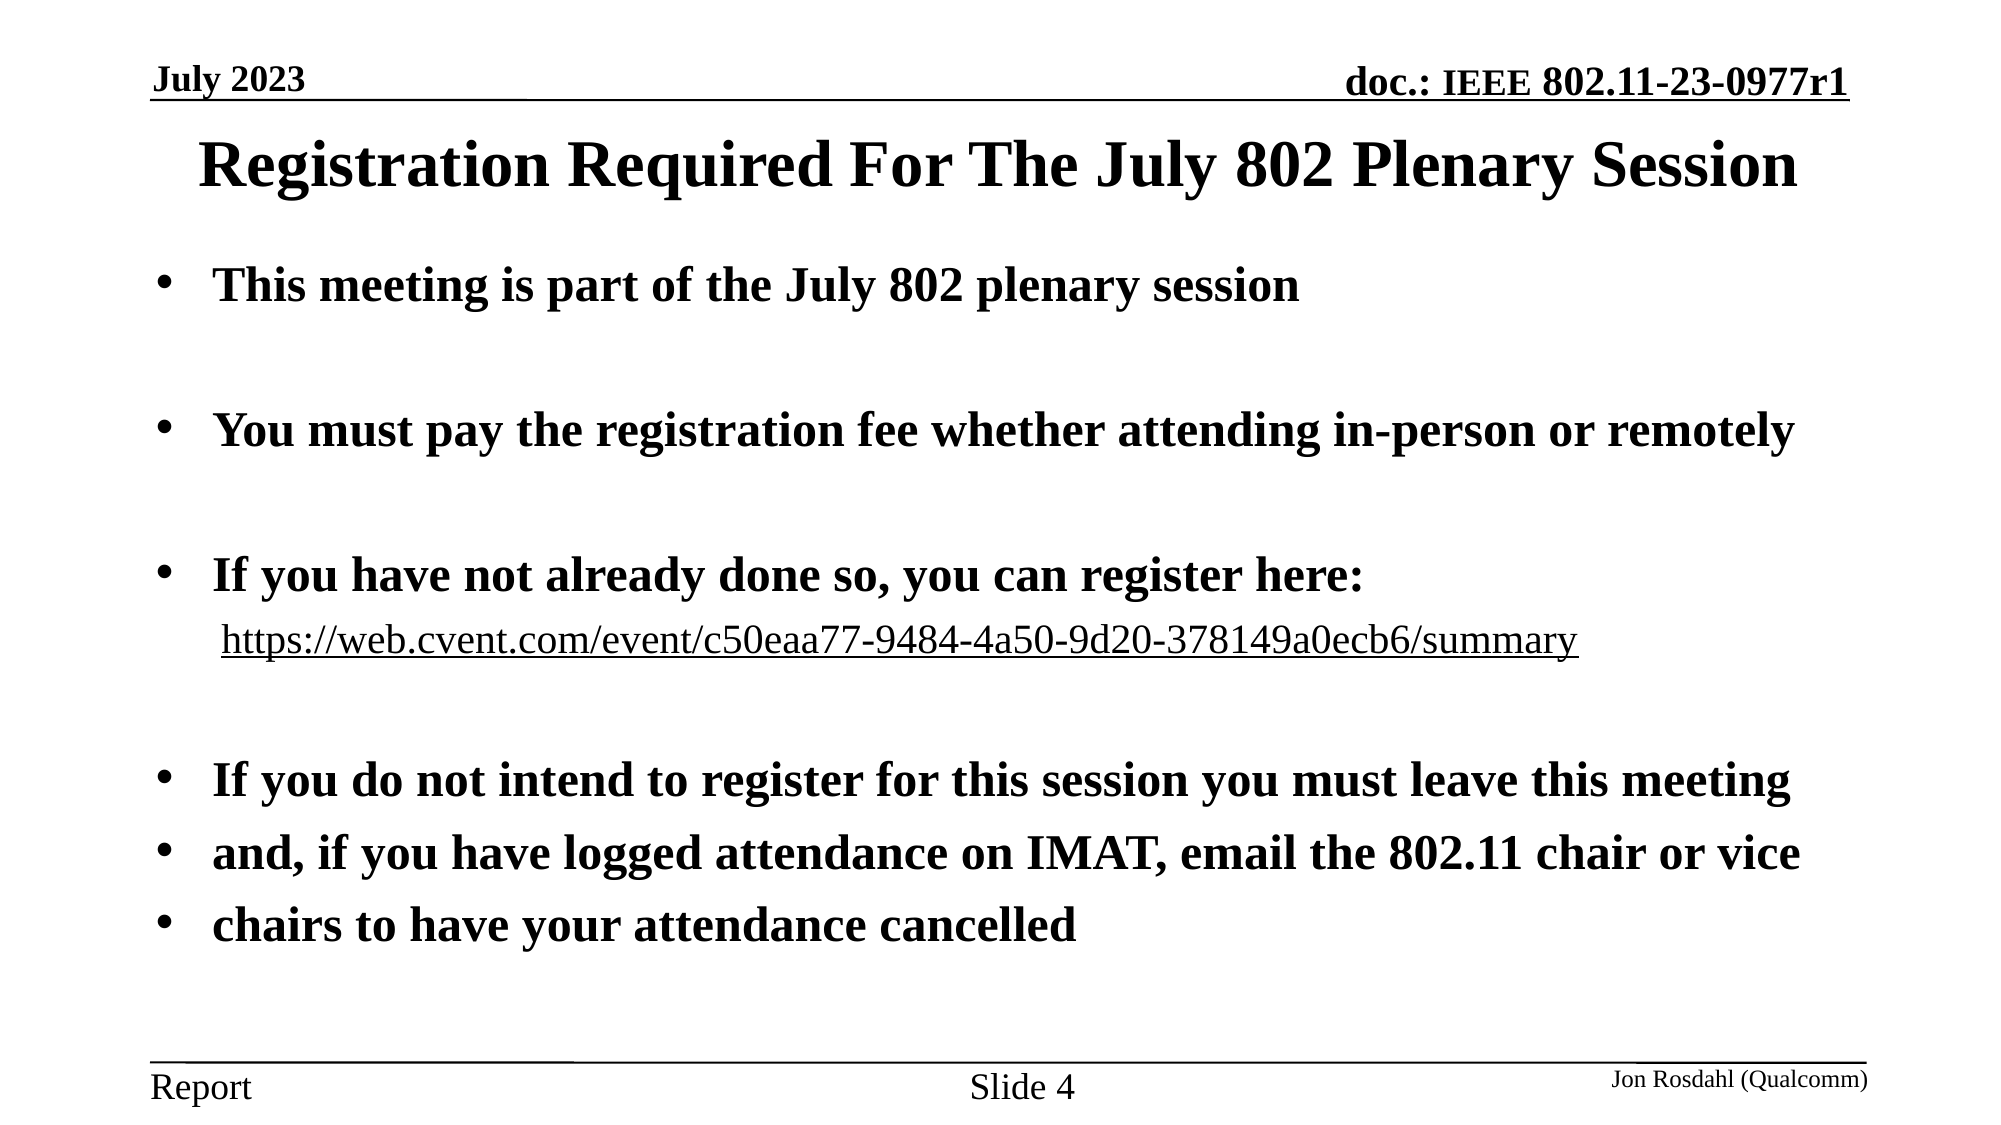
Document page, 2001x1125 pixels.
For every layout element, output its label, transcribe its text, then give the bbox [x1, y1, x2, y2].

footer Jon Rosdahl (Qualcomm) [1171, 1061, 1869, 1093]
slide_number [152, 54, 563, 100]
list This meeting is part of the July 802 plenary session You must pay the registration fee whether attending in-person or remotely If you have not already done so, you can register here: https://web.cvent.com/event/c50eaa77-9484-4a50-9d20-378149a0ecb6/summary If you do not intend to register for this session you must leave this meeting and, if you have logged attendance on IMAT, email the 802.11 chair or vice chairs to have your attendance cancelled [140, 243, 1860, 1017]
slide_number Slide 4 [950, 1061, 1095, 1125]
title Registration Required For The July 802 Plenary Session [149, 112, 1850, 209]
